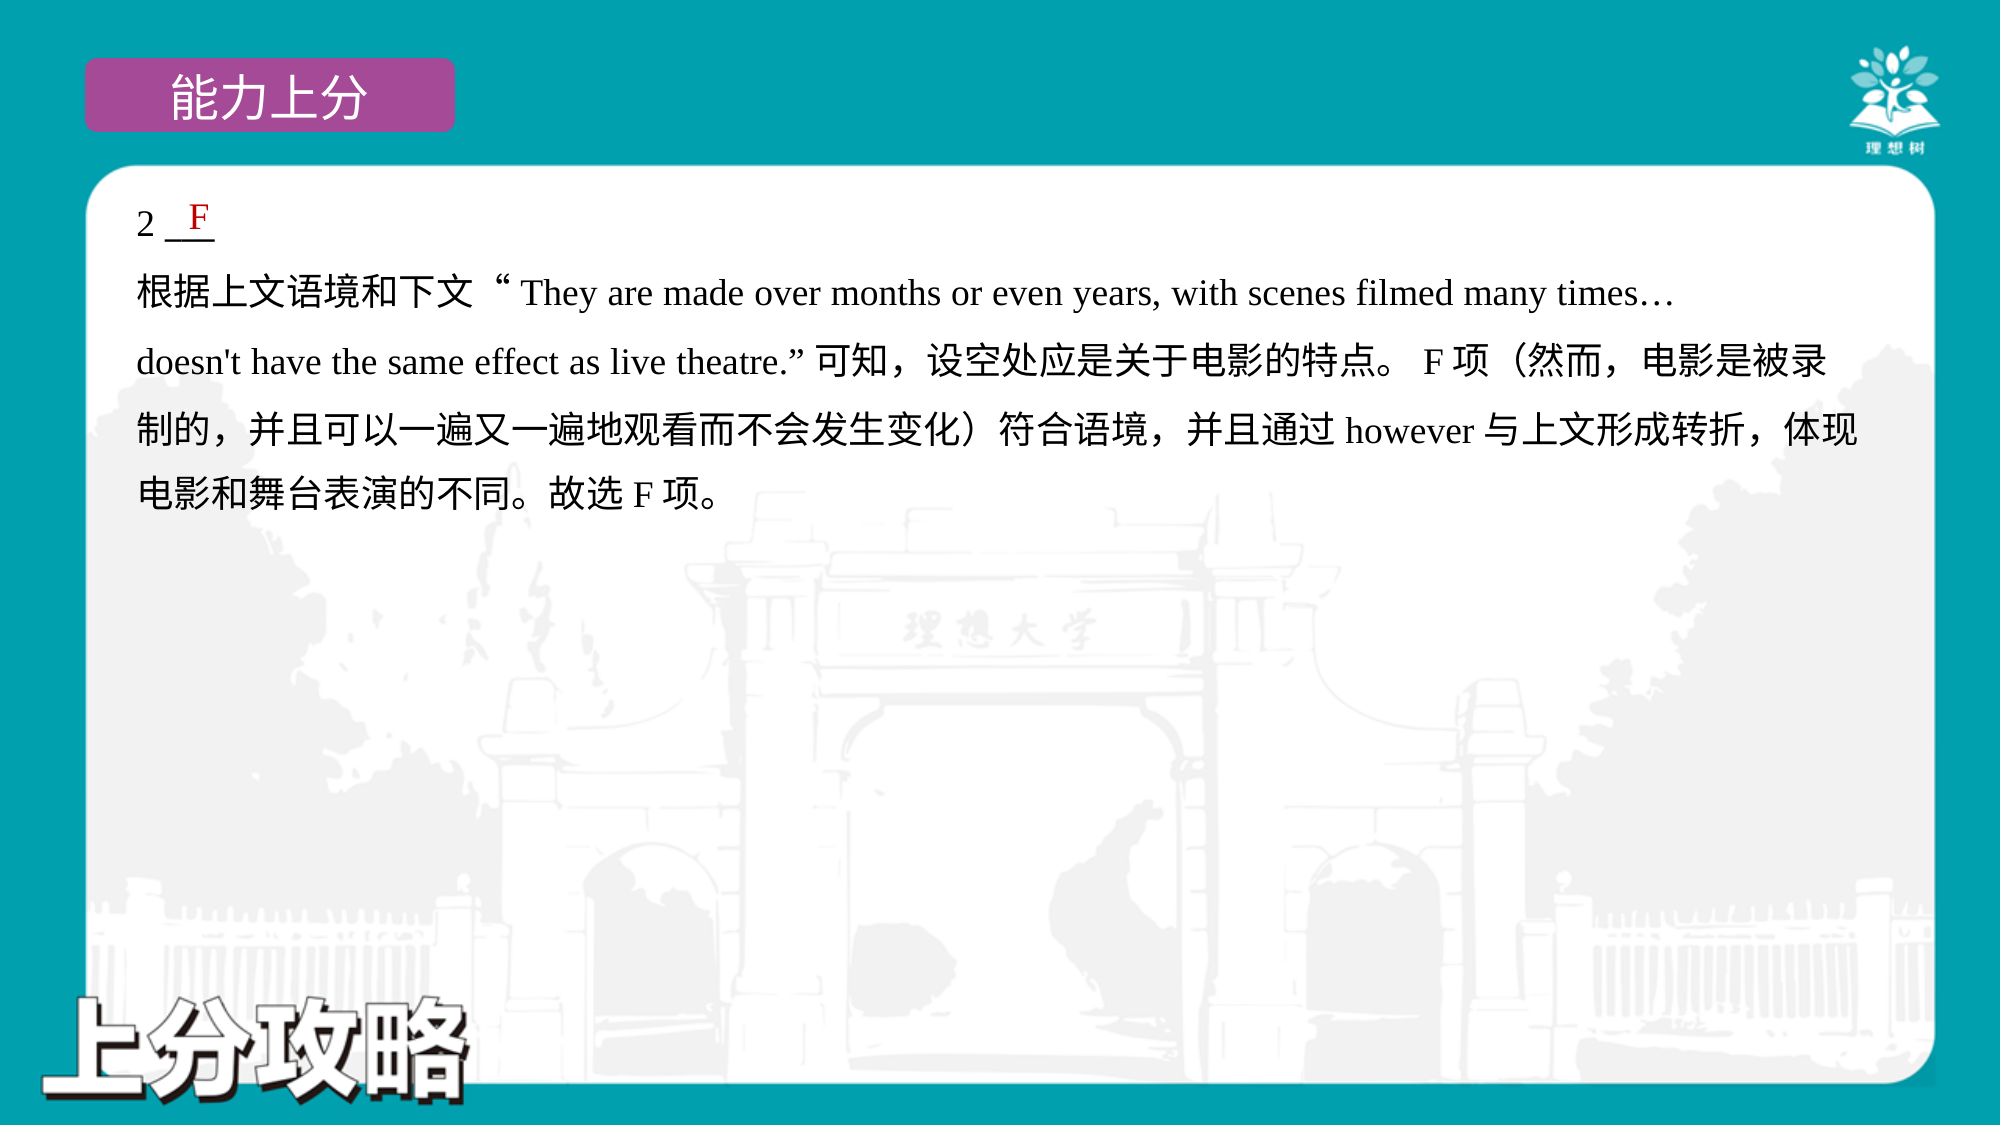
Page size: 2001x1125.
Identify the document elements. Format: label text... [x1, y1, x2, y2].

text_box 根据上文语境和下文“They are made over months or even years, with scenes filmed many times… doesn't have the same effect as live theatre.”可知，设空处应是关于电影的特点。F项（然而，电影是被录 制的，并且可以一遍又一遍地观看而不会发生变化）符合语境，并且通过however与上文形成转折，体现 电影和舞台表演的不同。故选F项。 [136, 244, 1865, 509]
text_box 2 ___ [136, 176, 1865, 237]
text_box F [174, 170, 223, 230]
picture [0, 0, 2000, 1125]
